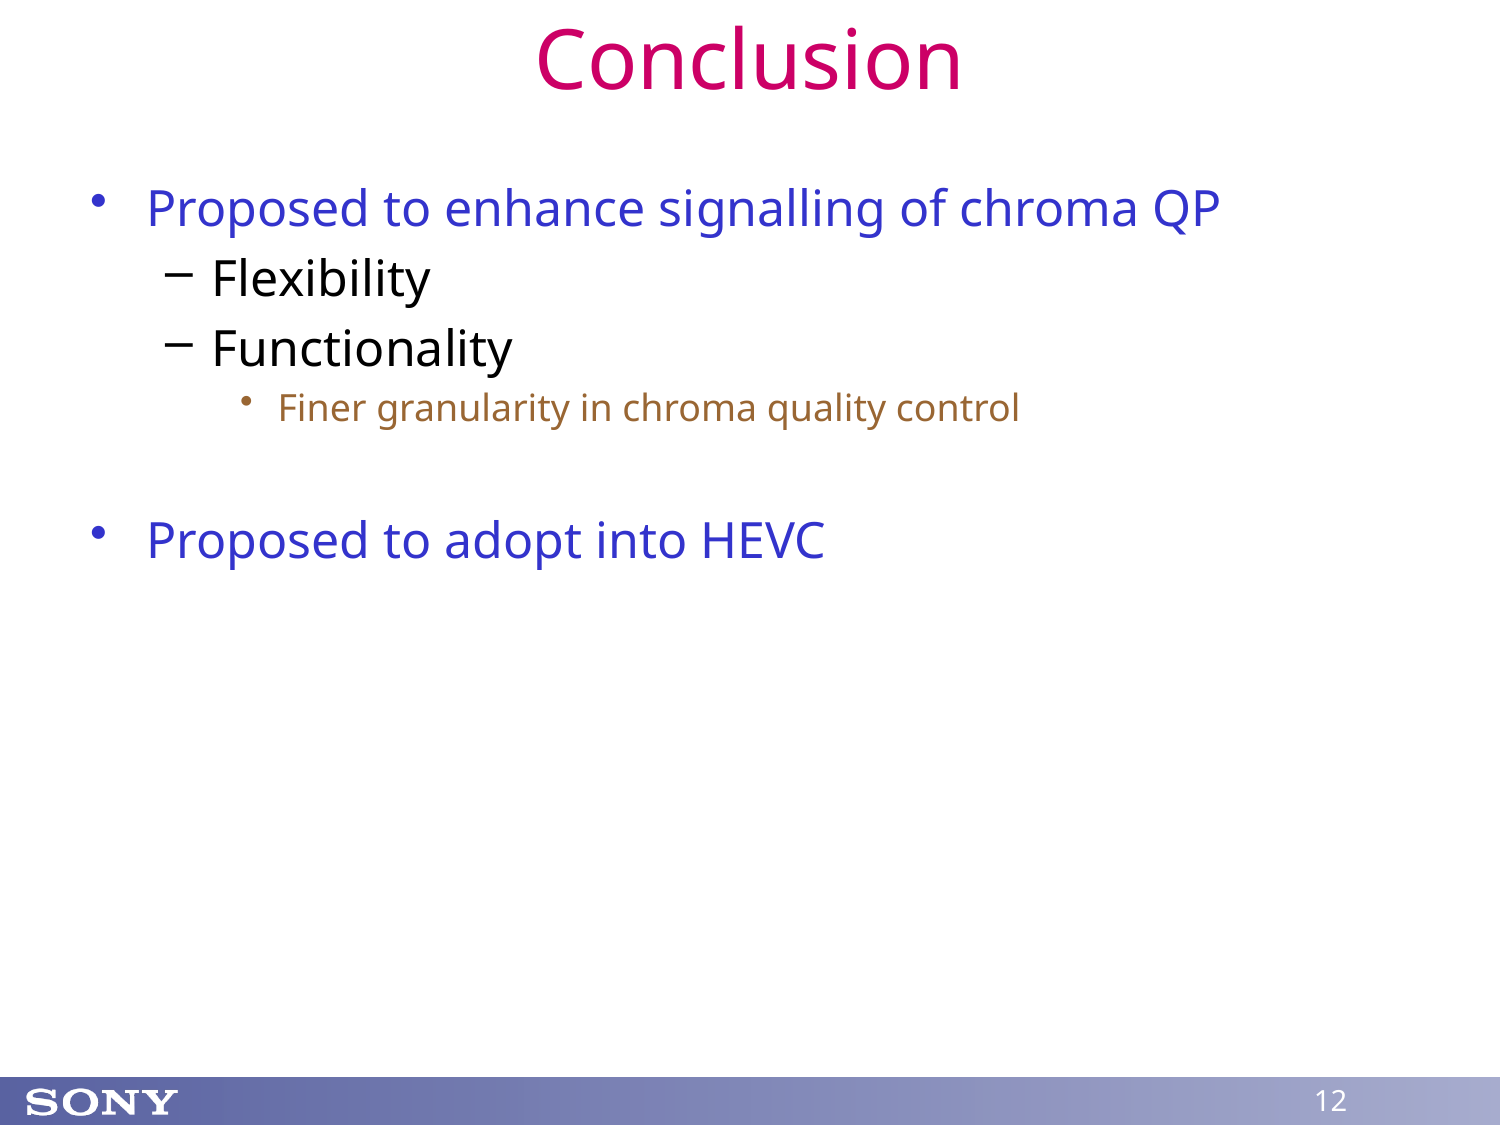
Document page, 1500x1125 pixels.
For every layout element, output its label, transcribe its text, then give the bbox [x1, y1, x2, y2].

picture [26, 1088, 178, 1116]
list Proposed to enhance signalling of chroma QP Flexibility Functionality Finer granularity in chroma quality control Proposed to adopt into HEVC [74, 168, 1444, 1032]
slide_number 12 [1049, 1074, 1363, 1125]
title Conclusion [112, 0, 1388, 115]
